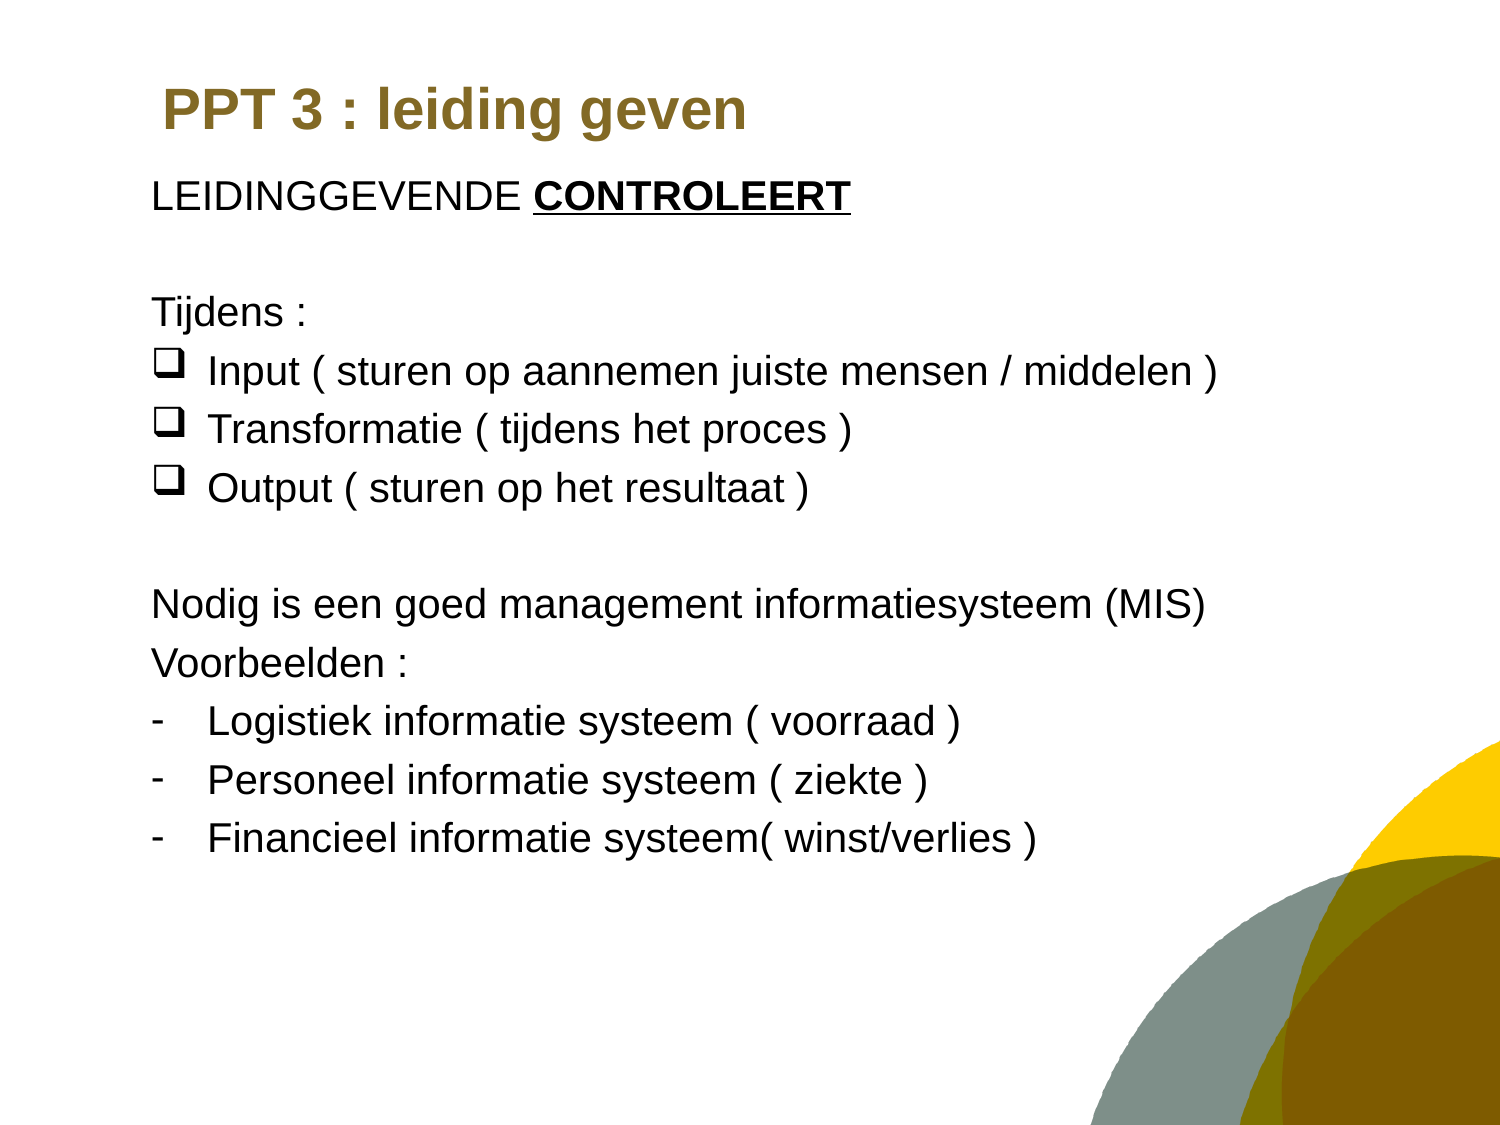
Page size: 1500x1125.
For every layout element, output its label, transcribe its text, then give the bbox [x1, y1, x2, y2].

list LEIDINGGEVENDE CONTROLEERT Tijdens : Input ( sturen op aannemen juiste mensen / middelen ) Transformatie ( tijdens het proces ) Output ( sturen op het resultaat ) Nodig is een goed management informatiesysteem (MIS) Voorbeelden : Logistiek informatie systeem ( voorraad ) Personeel informatie systeem ( ziekte ) Financieel informatie systeem( winst/verlies ) [135, 160, 1402, 994]
title PPT 3 : leiding geven [147, 54, 1414, 149]
picture [66, 727, 1500, 1125]
